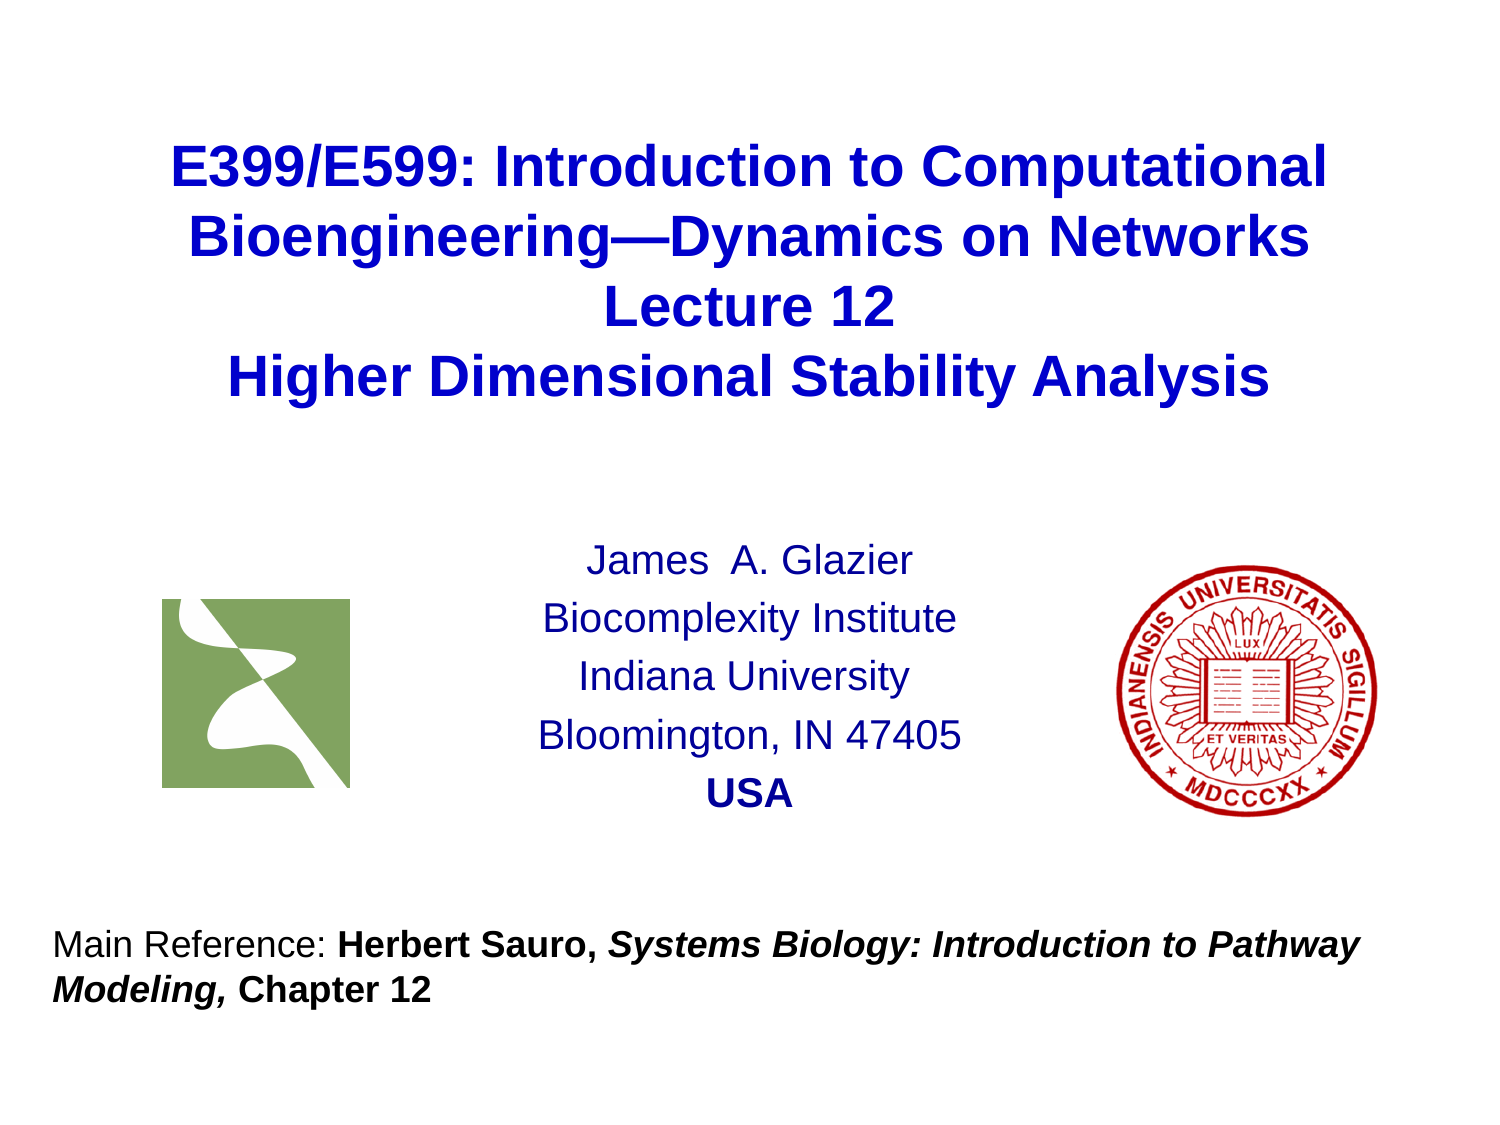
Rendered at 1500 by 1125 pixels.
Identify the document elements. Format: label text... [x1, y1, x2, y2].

text_box Main Reference: Herbert Sauro, Systems Biology: Introduction to Pathway Modeling, Chapter 12 [37, 912, 1450, 1018]
picture [1087, 537, 1407, 845]
subtitle James A. Glazier Biocomplexity Institute Indiana University Bloomington, IN 47405 USA [225, 525, 1275, 850]
title E399/E599: Introduction to Computational Bioengineering—Dynamics on Networks Lecture 12 Higher Dimensional Stability Analysis [24, 124, 1475, 412]
picture [162, 599, 351, 788]
